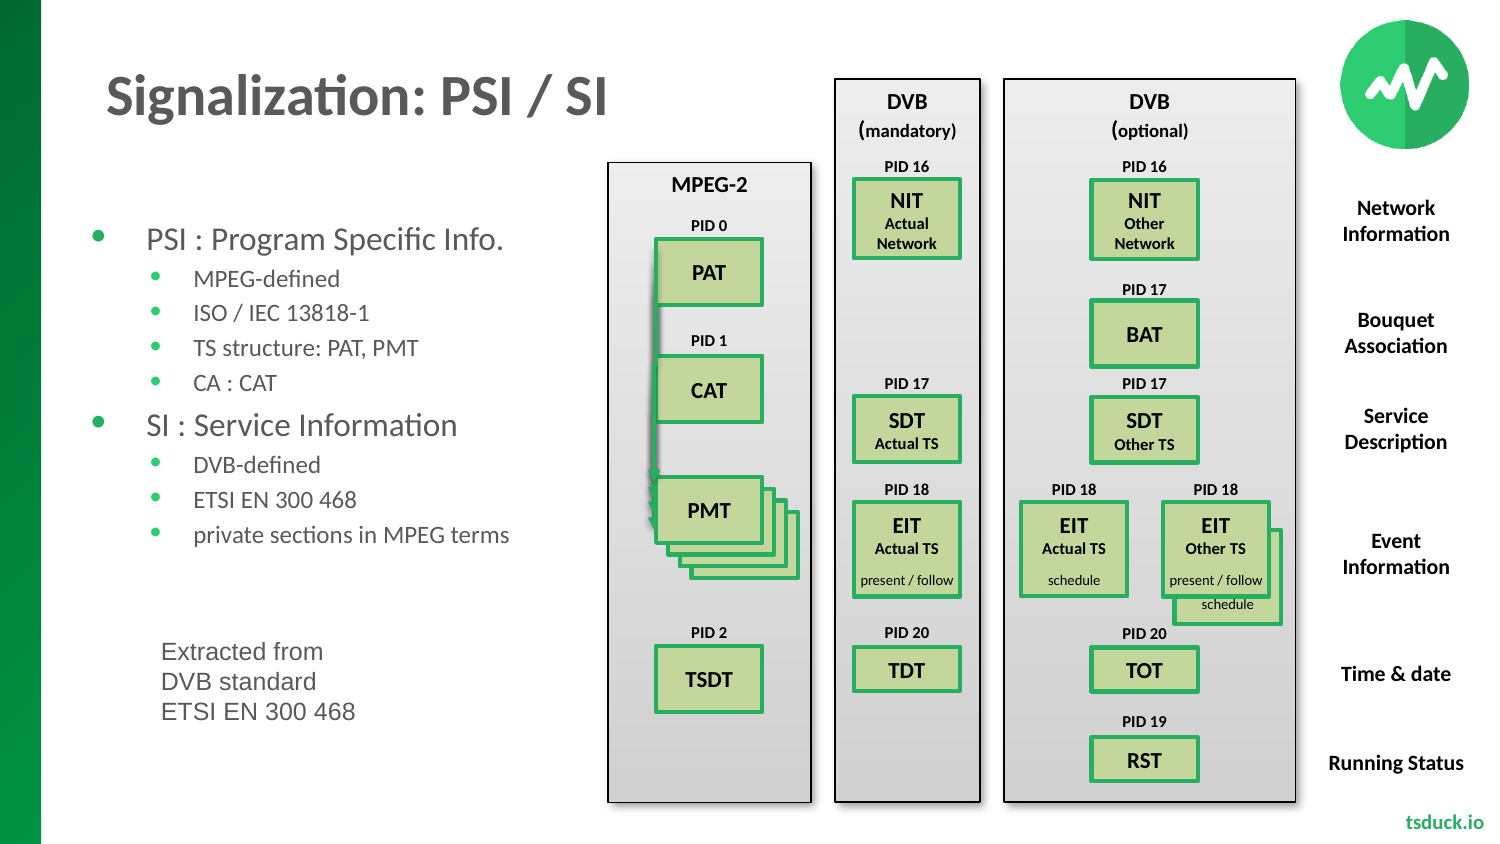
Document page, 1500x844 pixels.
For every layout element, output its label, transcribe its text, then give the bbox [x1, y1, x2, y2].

list PSI : Program Specific Info. MPEG-defined ISO / IEC 13818-1 TS structure: PAT, PMT CA : CAT SI : Service Information DVB-defined ETSI EN 300 468 private sections in MPEG terms [75, 209, 680, 702]
text_box CAT [662, 354, 764, 424]
text_box PID 0 [656, 206, 763, 242]
text_box PID 17 [1091, 369, 1198, 401]
text_box EIT Actual TS present / follow [852, 500, 962, 599]
text_box PID 19 [1091, 703, 1198, 739]
text_box PID 1 [663, 322, 763, 358]
text_box Network Information [1319, 186, 1474, 254]
text_box PID 18 [1162, 471, 1269, 507]
text_box Service Description [1319, 394, 1474, 462]
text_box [653, 520, 657, 531]
text_box TDT [852, 645, 962, 693]
text_box schedule [1172, 528, 1283, 626]
text_box Extracted from DVB standard ETSI EN 300 468 [145, 627, 408, 733]
text_box PID 16 [853, 148, 961, 183]
text_box PID 2 [656, 614, 763, 650]
text_box PID 16 [1091, 148, 1198, 184]
text_box TSDT [654, 644, 764, 714]
text_box SDT Actual TS [852, 394, 962, 464]
text_box Event Information [1319, 519, 1474, 587]
text_box SDT Other TS [1089, 395, 1200, 465]
text_box DVB (optional) [1003, 78, 1296, 803]
text_box PID 18 [1021, 471, 1128, 506]
text_box RST [1089, 735, 1200, 783]
picture [1340, 20, 1469, 149]
text_box [680, 498, 788, 568]
text_box NIT Actual Network [852, 177, 962, 260]
text_box Running Status [1319, 740, 1474, 782]
text_box Bouquet Association [1319, 298, 1474, 366]
text_box NIT Other Network [1089, 178, 1200, 261]
title Signalization: PSI / SI [91, 38, 1333, 146]
text_box MPEG-2 [607, 162, 812, 803]
text_box PID 17 [853, 365, 961, 400]
text_box DVB (mandatory) [834, 78, 981, 803]
text_box PMT [654, 475, 764, 545]
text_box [653, 245, 657, 483]
text_box Time & date [1319, 651, 1474, 693]
text_box BAT [1089, 298, 1200, 369]
text_box EIT Actual TS schedule [1019, 500, 1129, 598]
text_box PID 17 [1091, 271, 1198, 307]
text_box PID 20 [1091, 615, 1198, 651]
text_box PID 18 [853, 471, 961, 507]
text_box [653, 505, 657, 515]
text_box PAT [654, 237, 764, 307]
text_box TOT [1089, 645, 1200, 694]
text_box [680, 487, 776, 557]
text_box EIT Other TS present / follow [1161, 500, 1271, 599]
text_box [653, 488, 657, 500]
text_box PID 20 [853, 614, 961, 650]
text_box [689, 510, 800, 580]
